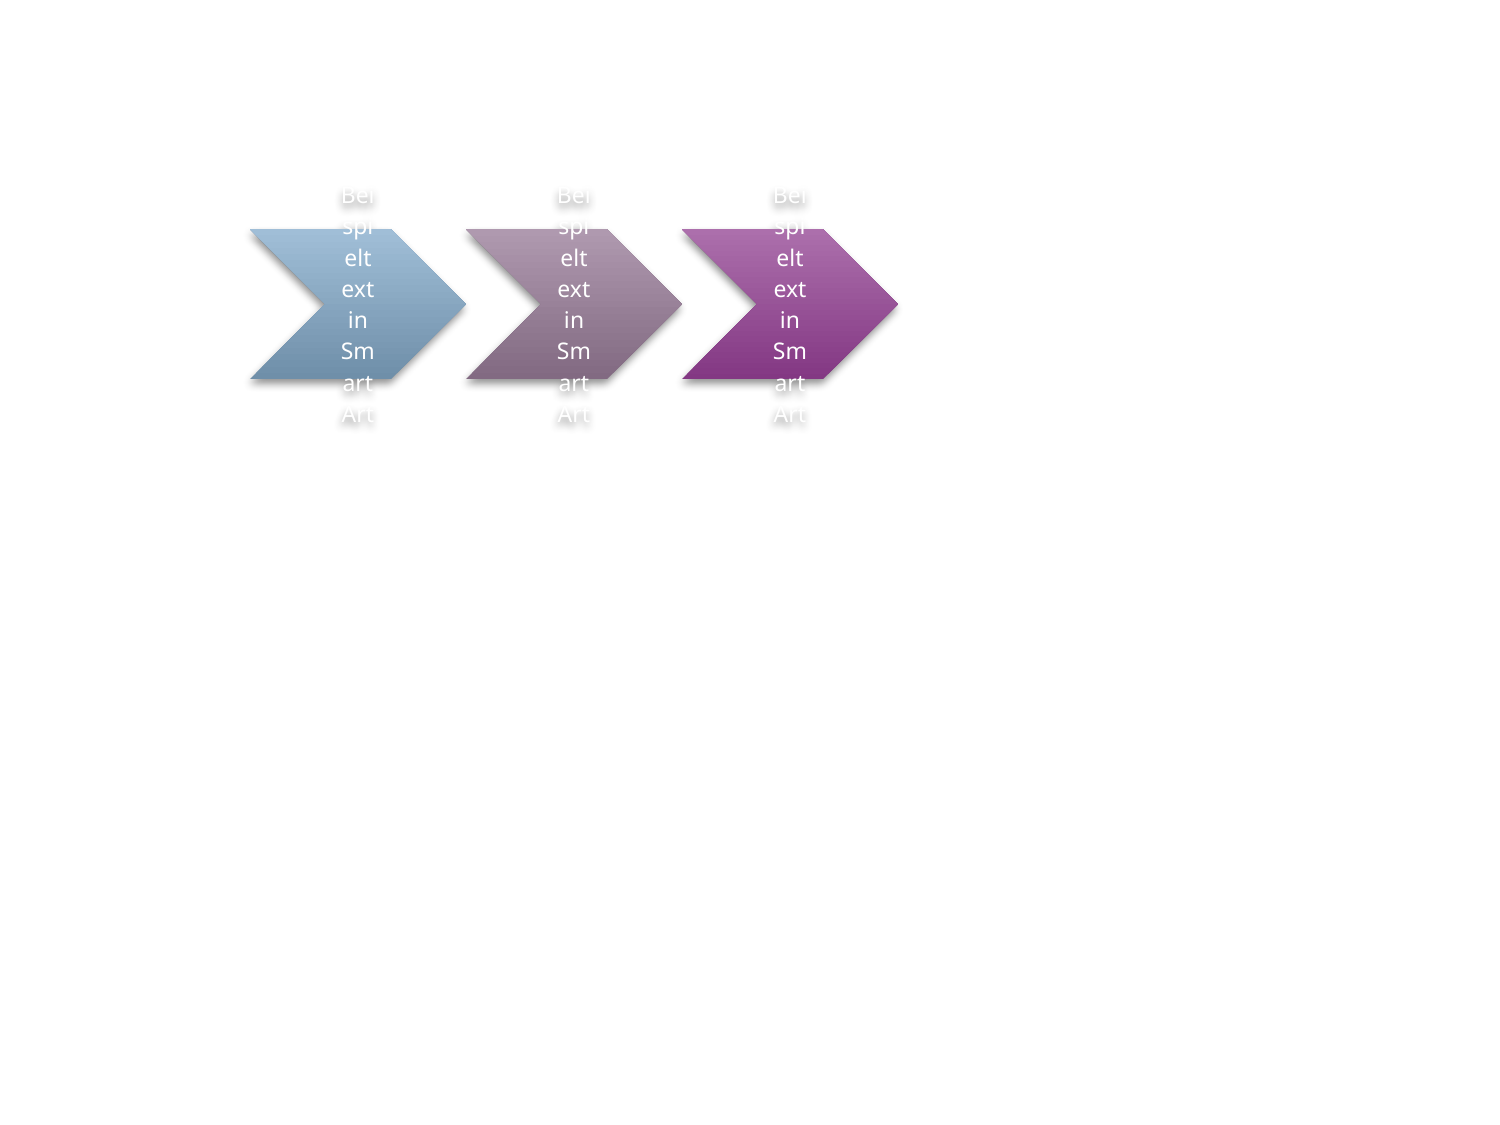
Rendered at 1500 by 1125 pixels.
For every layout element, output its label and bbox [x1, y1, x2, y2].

text_box [249, 228, 899, 380]
